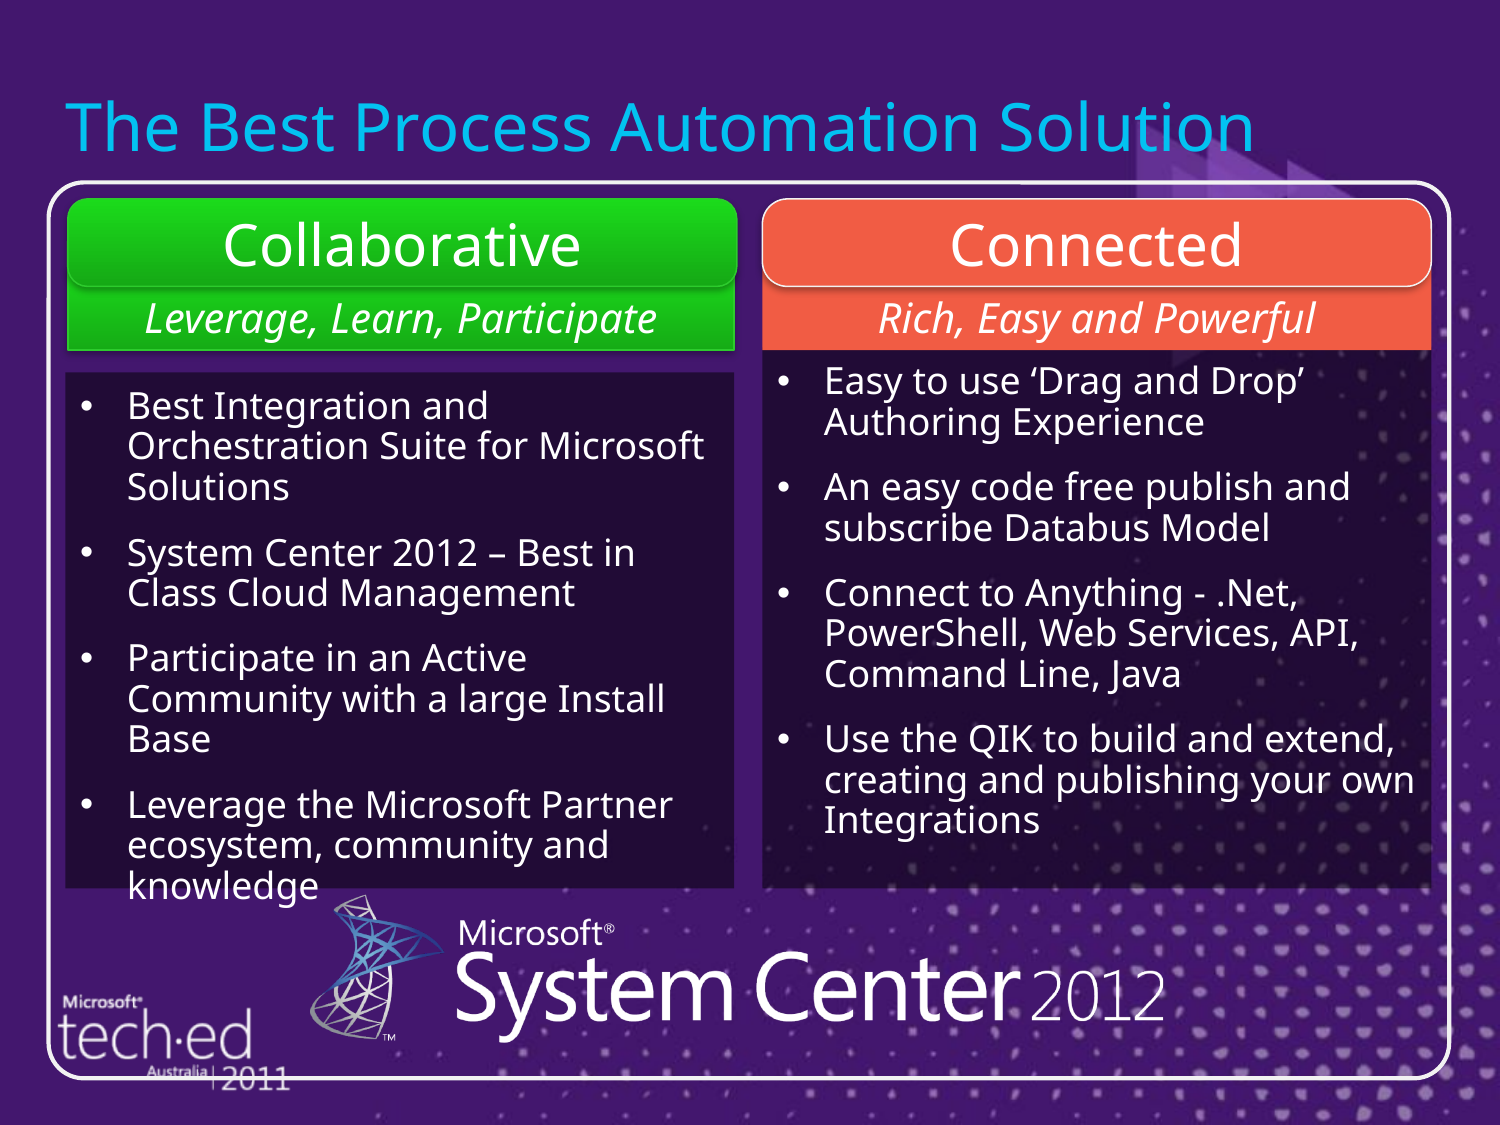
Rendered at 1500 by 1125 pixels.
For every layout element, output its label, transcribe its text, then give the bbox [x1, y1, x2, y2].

text_box [48, 182, 1450, 1079]
text_box Connected [762, 198, 1432, 287]
picture [0, 0, 1500, 1125]
text_box Best Integration and Orchestration Suite for Microsoft Solutions System Center 2012 – Best in Class Cloud Management Participate in an Active Community with a large Install Base Leverage the Microsoft Partner ecosystem, community and knowledge [65, 372, 735, 889]
title The Best Process Automation Solution [50, 30, 1401, 219]
text_box Rich, Easy and Powerful [762, 281, 1432, 351]
text_box Collaborative [66, 198, 738, 288]
text_box Easy to use ‘Drag and Drop’ Authoring Experience An easy code free publish and subscribe Databus Model Connect to Anything - .Net, PowerShell, Web Services, API, Command Line, Java Use the QIK to build and extend, creating and publishing your own Integrations [762, 351, 1432, 889]
text_box Leverage, Learn, Participate [67, 285, 735, 351]
